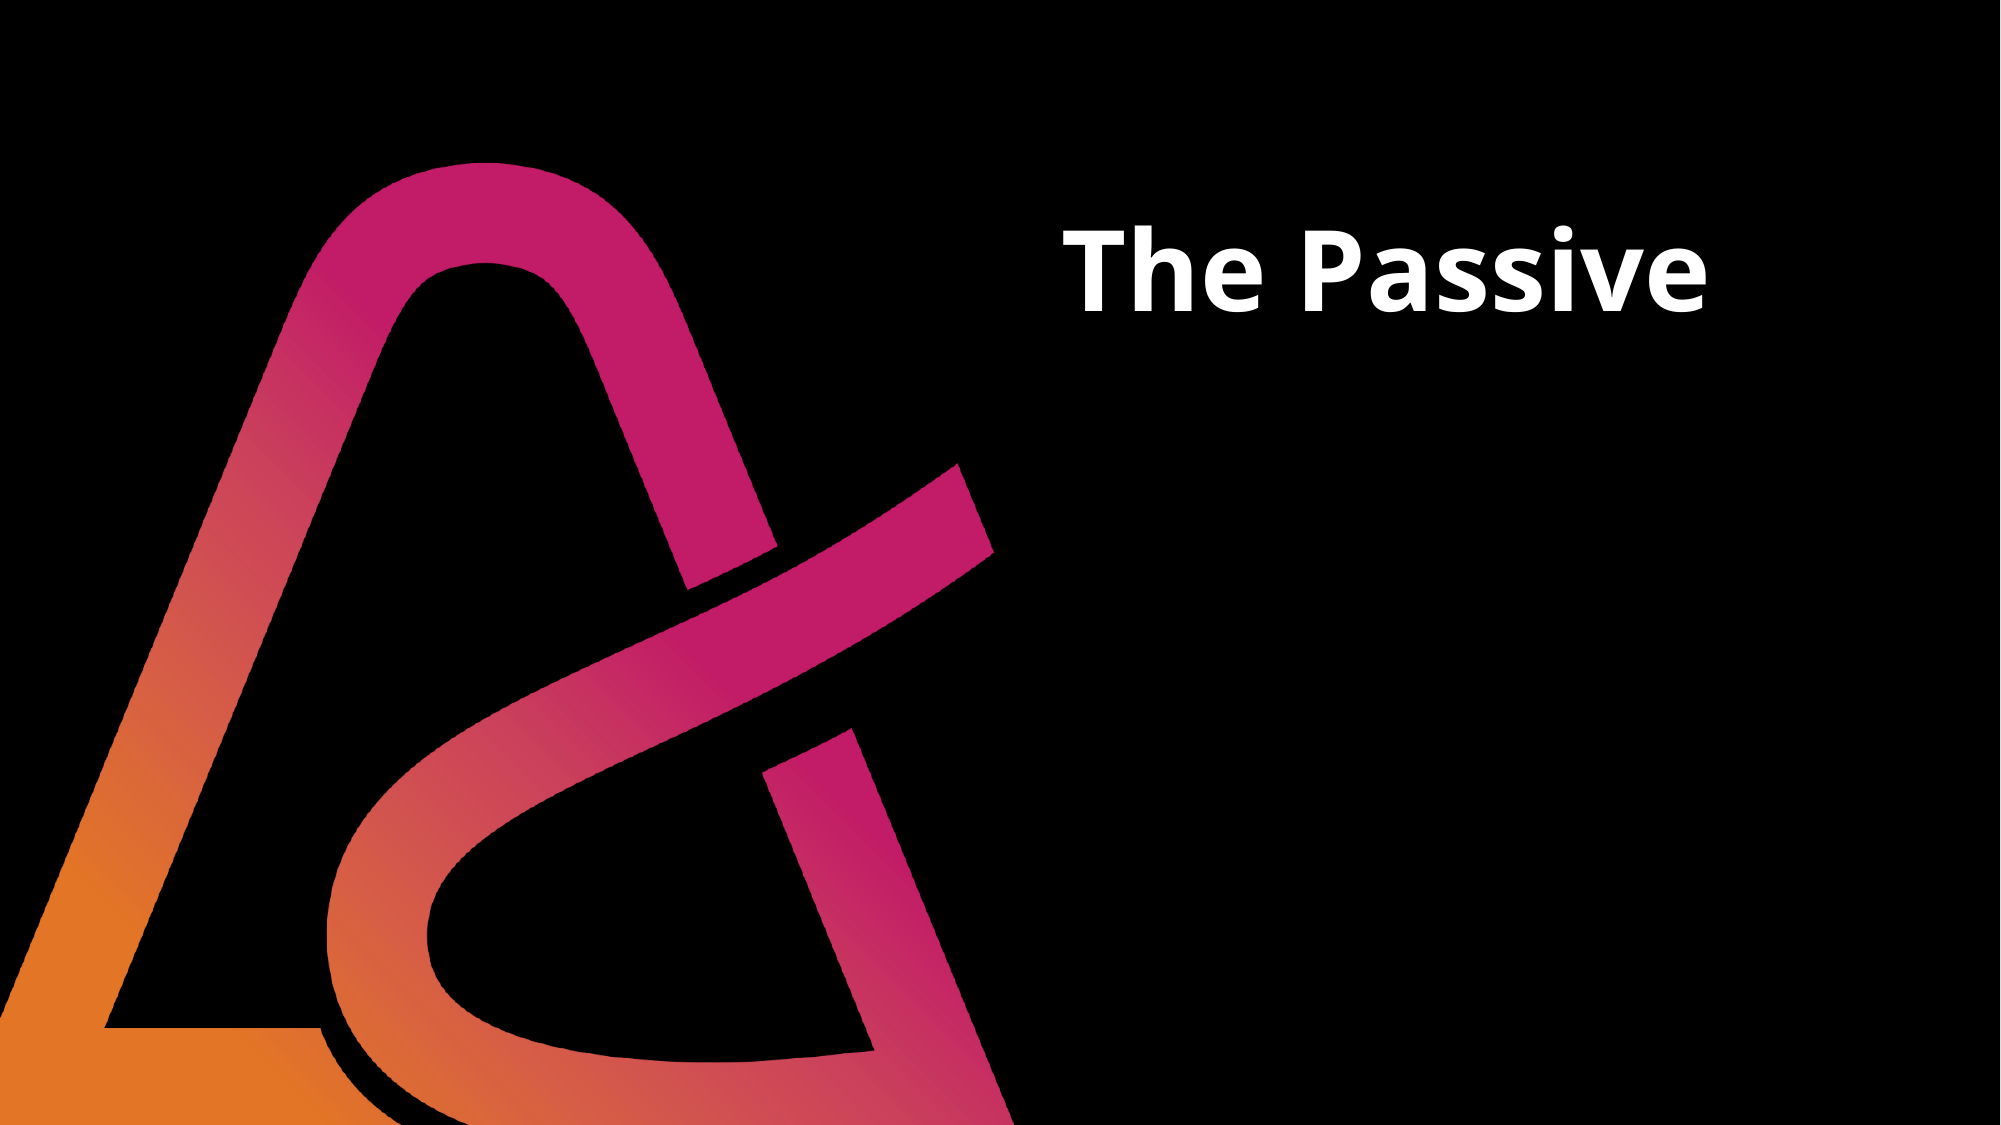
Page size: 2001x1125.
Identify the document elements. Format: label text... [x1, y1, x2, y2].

title The Passive [903, 110, 1870, 441]
picture [0, 143, 1015, 1125]
